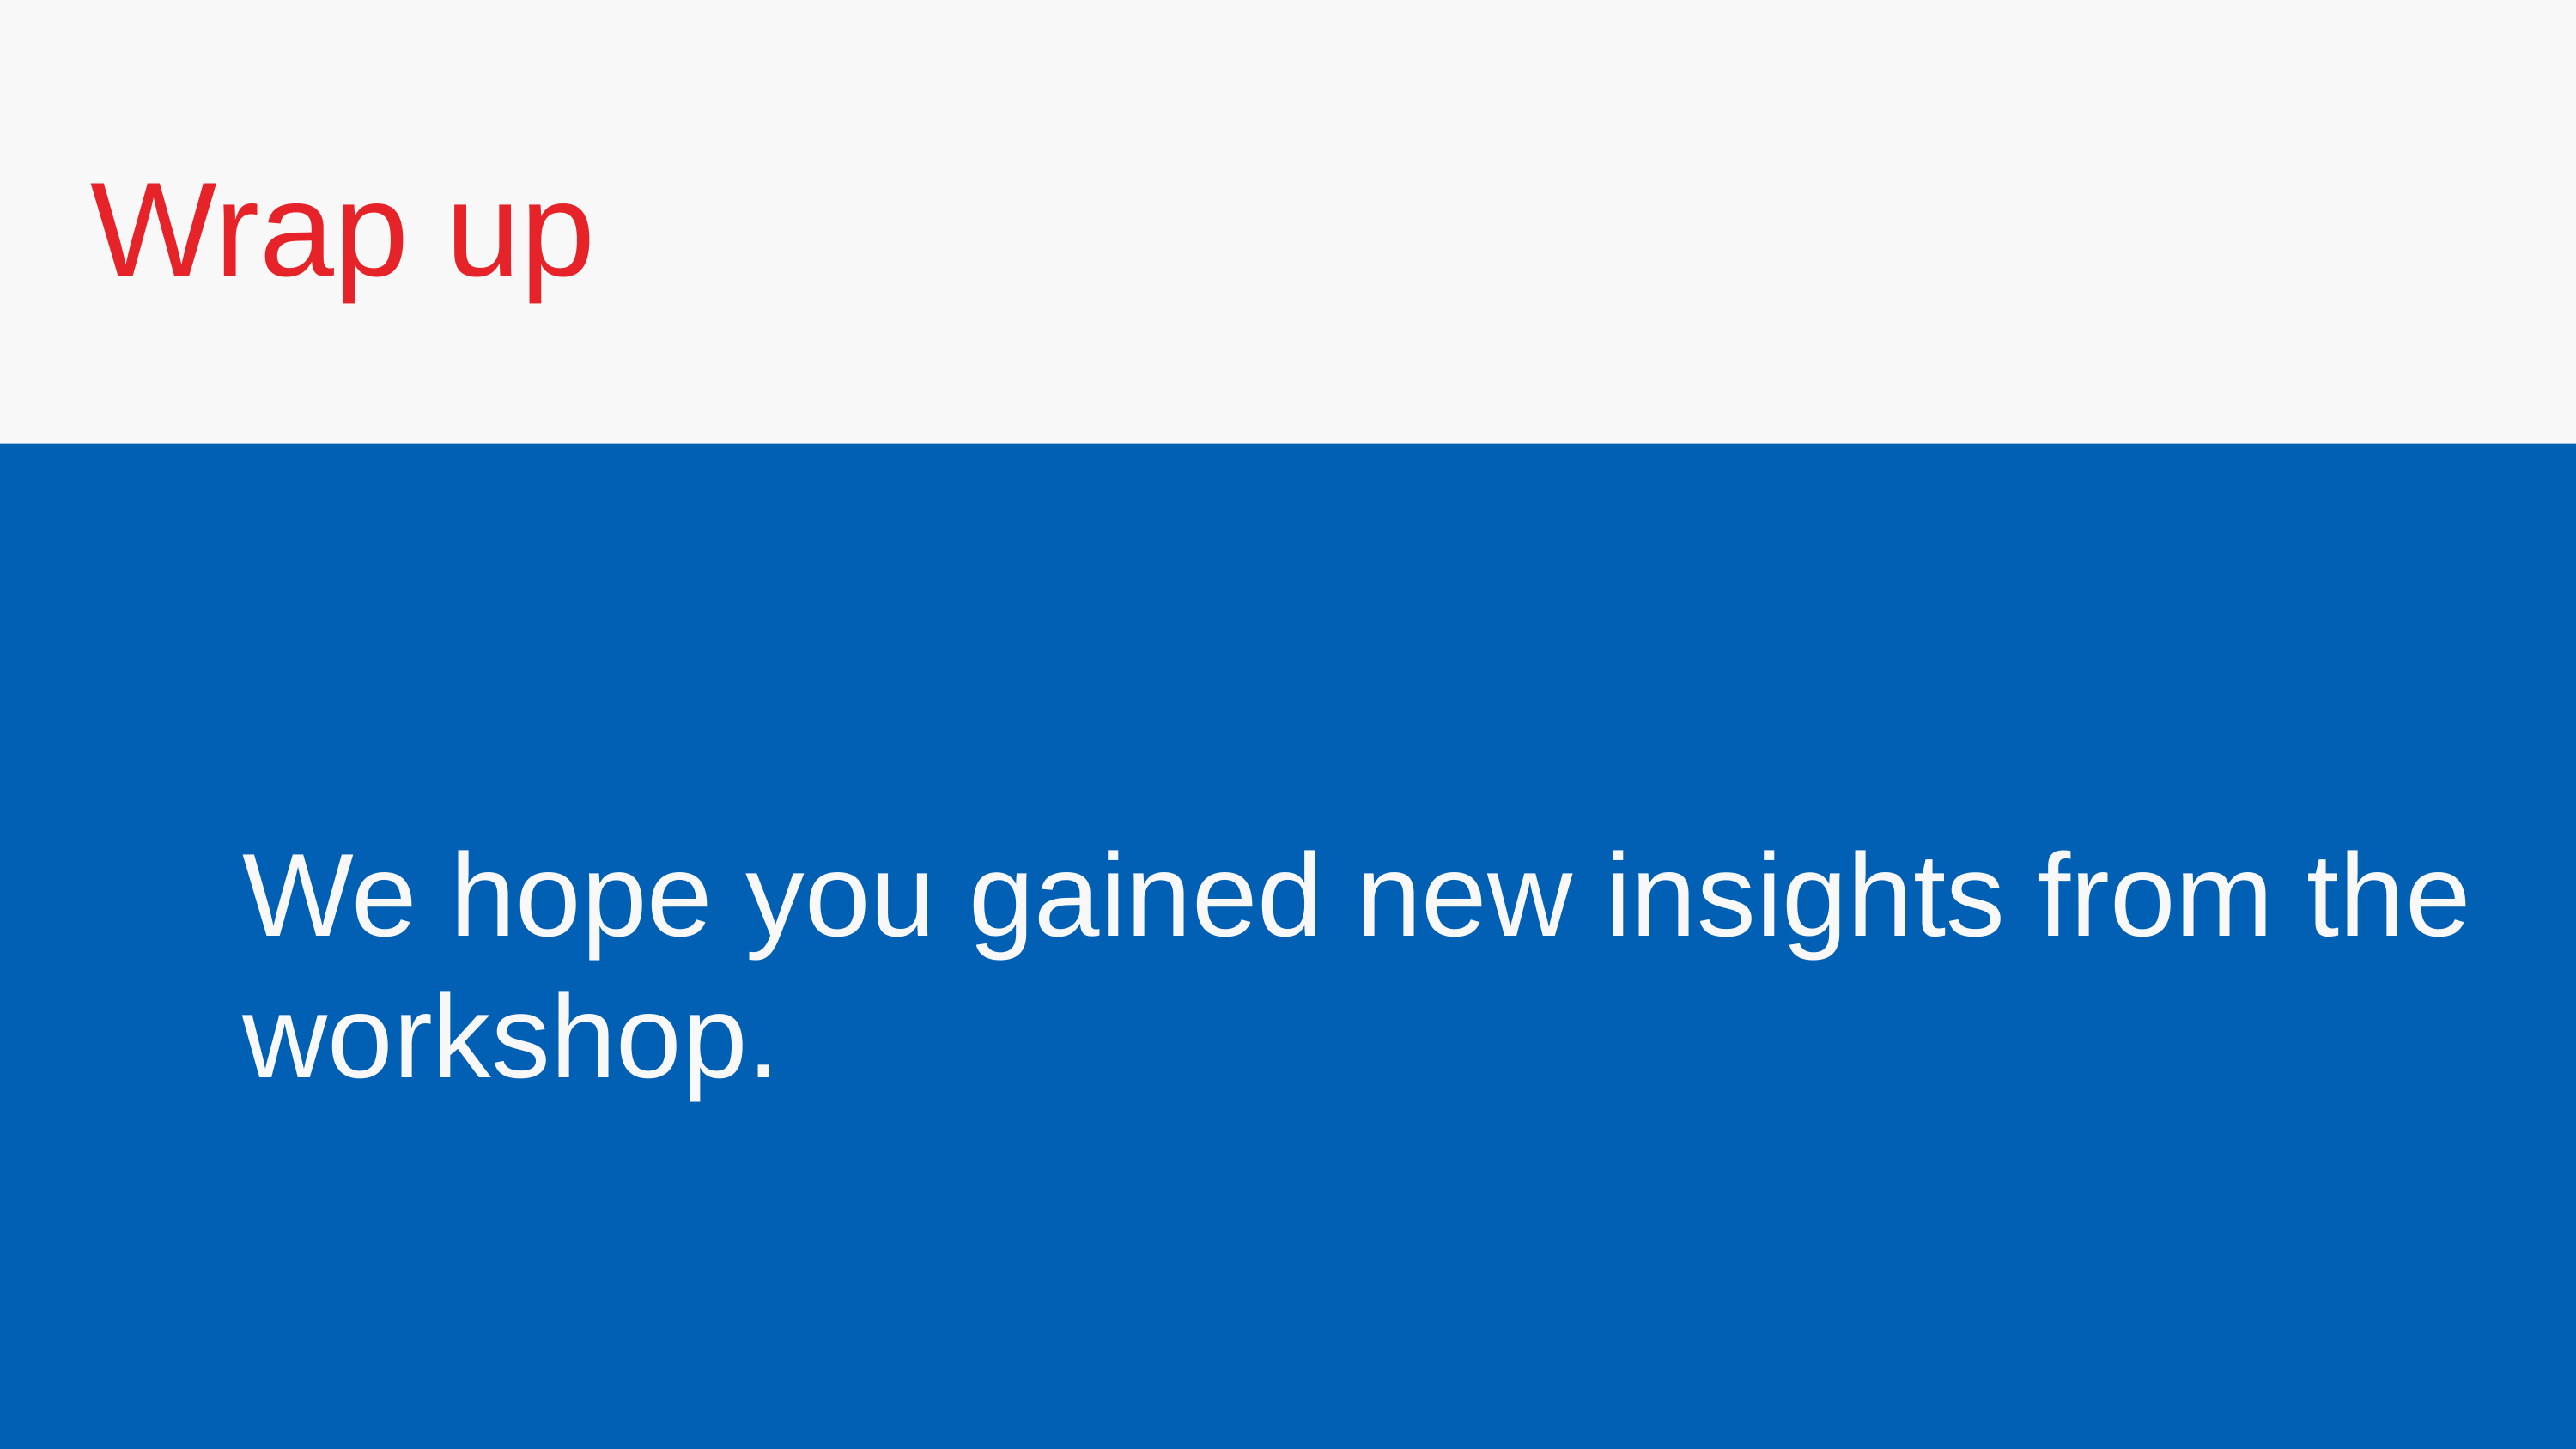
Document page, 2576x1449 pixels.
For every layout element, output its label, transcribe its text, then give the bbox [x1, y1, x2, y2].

text_box ​​We hope you gained new insights from the workshop. [229, 528, 2576, 1108]
text_box [0, 0, 2576, 444]
text_box Wrap up [90, 142, 2072, 304]
